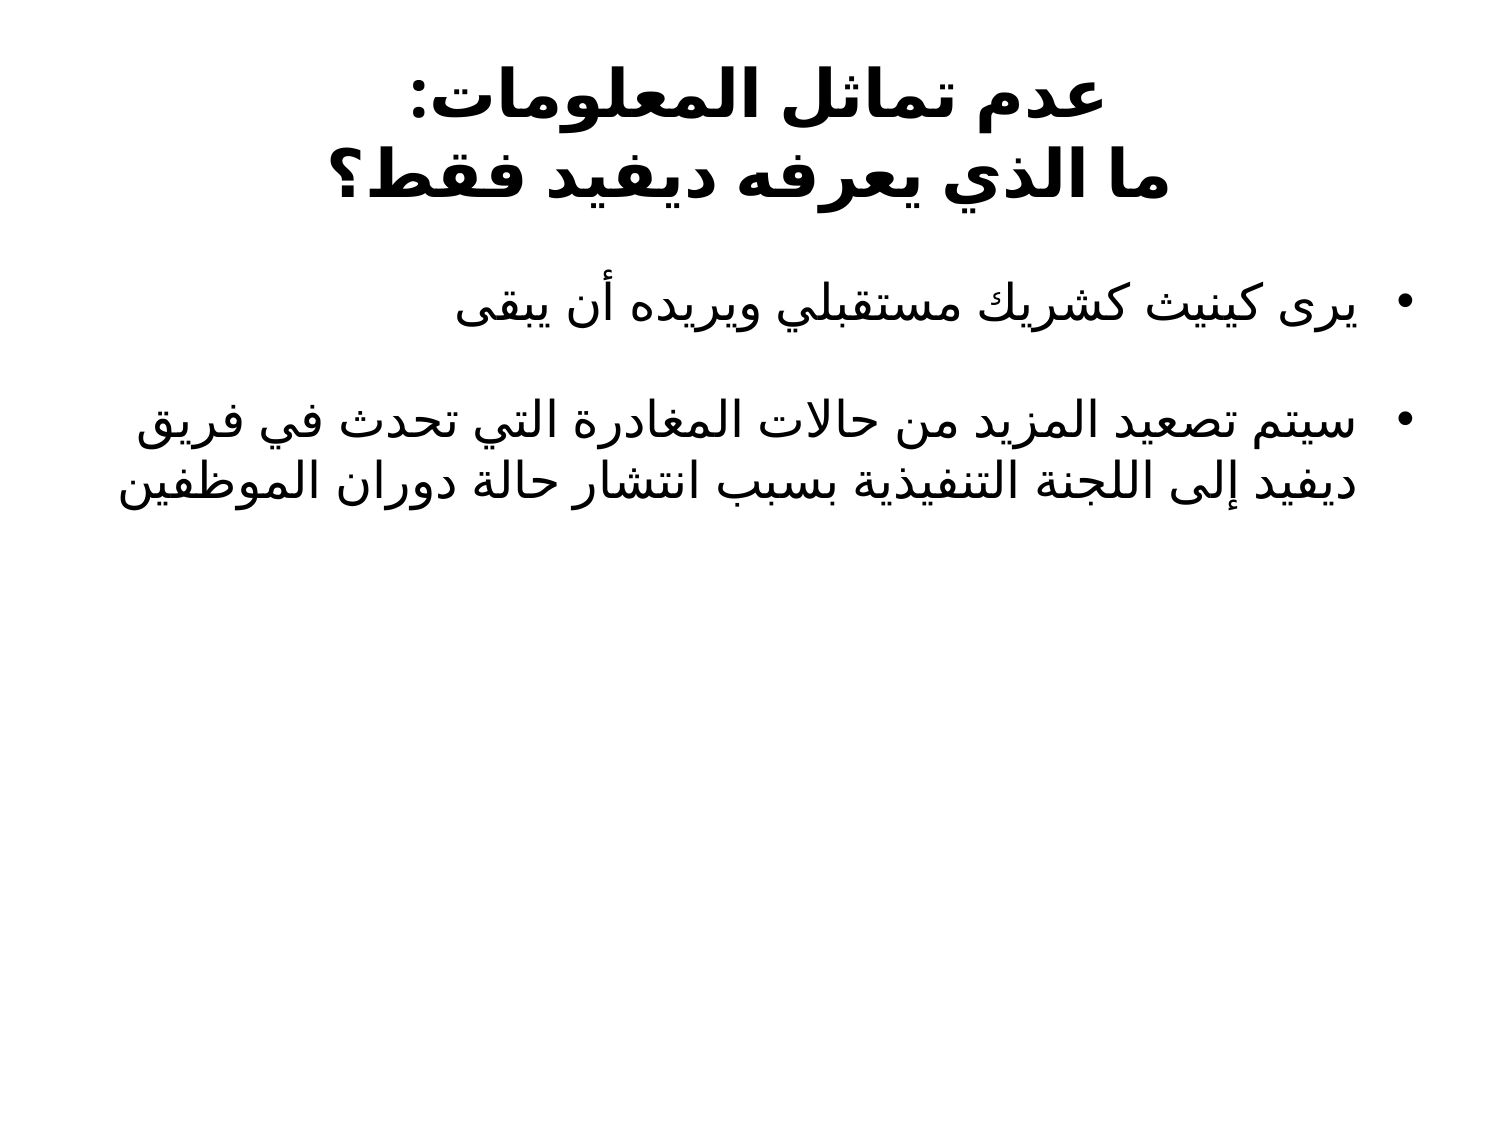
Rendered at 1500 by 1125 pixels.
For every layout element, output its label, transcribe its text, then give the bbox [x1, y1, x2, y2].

list يرى كينيث كشريك مستقبلي ويريده أن يبقى سيتم تصعيد المزيد من حالات المغادرة التي تحدث في فريق ديفيد إلى اللجنة التنفيذية بسبب انتشار حالة دوران الموظفين يمكنه زيادة راتب كينيث بنسبة تصل إلى 10% دون التسبب في صراع داخل الفريق لديه سلطة اتخاذ القرار، ولكن زيادة الراتب بنسبة تزيد عن 20% أو الترقية المبكرة سيكون من الصعب تبريرها للشركاء الآخرين لا يعتقد أن أحدًا من المساعدين قد يحصل على عرض خارجي في هذا الوضع الاقتصادي، ويشك في العروض الكاذبة [75, 262, 1425, 1113]
title عدم تماثل المعلومات: ما الذي يعرفه ديفيد فقط؟ [75, 37, 1425, 225]
